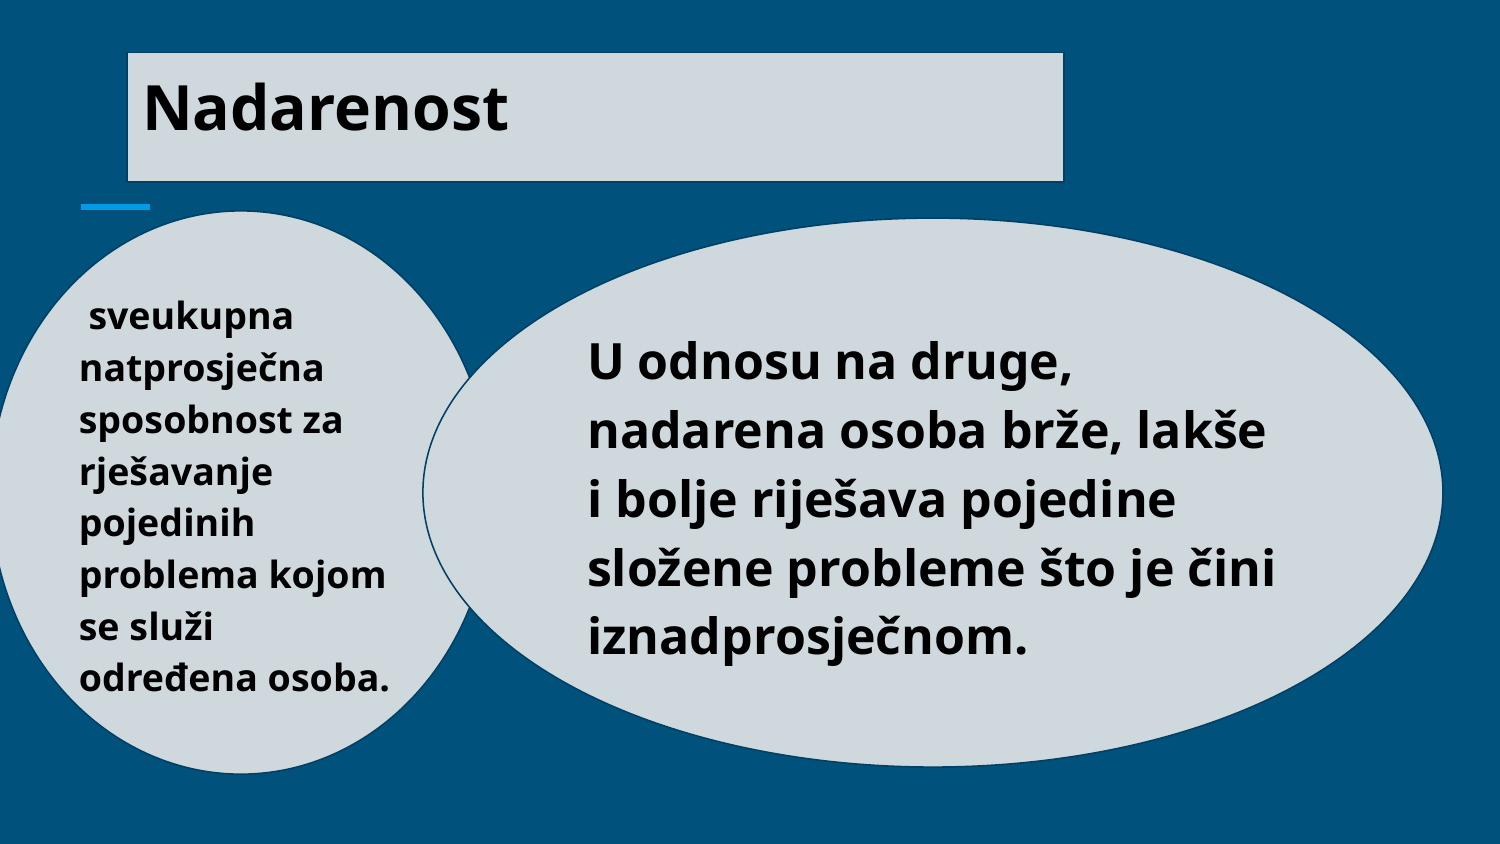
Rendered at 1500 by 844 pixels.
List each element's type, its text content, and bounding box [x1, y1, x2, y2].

text_box U odnosu na druge, nadarena osoba brže, lakše i bolje riješava pojedine složene probleme što je čini iznadprosječnom. [422, 218, 1443, 768]
text_box sveukupna natprosječna sposobnost za rješavanje pojedinih problema kojom se služi određena osoba. [0, 210, 470, 775]
text_box Nadarenost [127, 52, 1065, 183]
